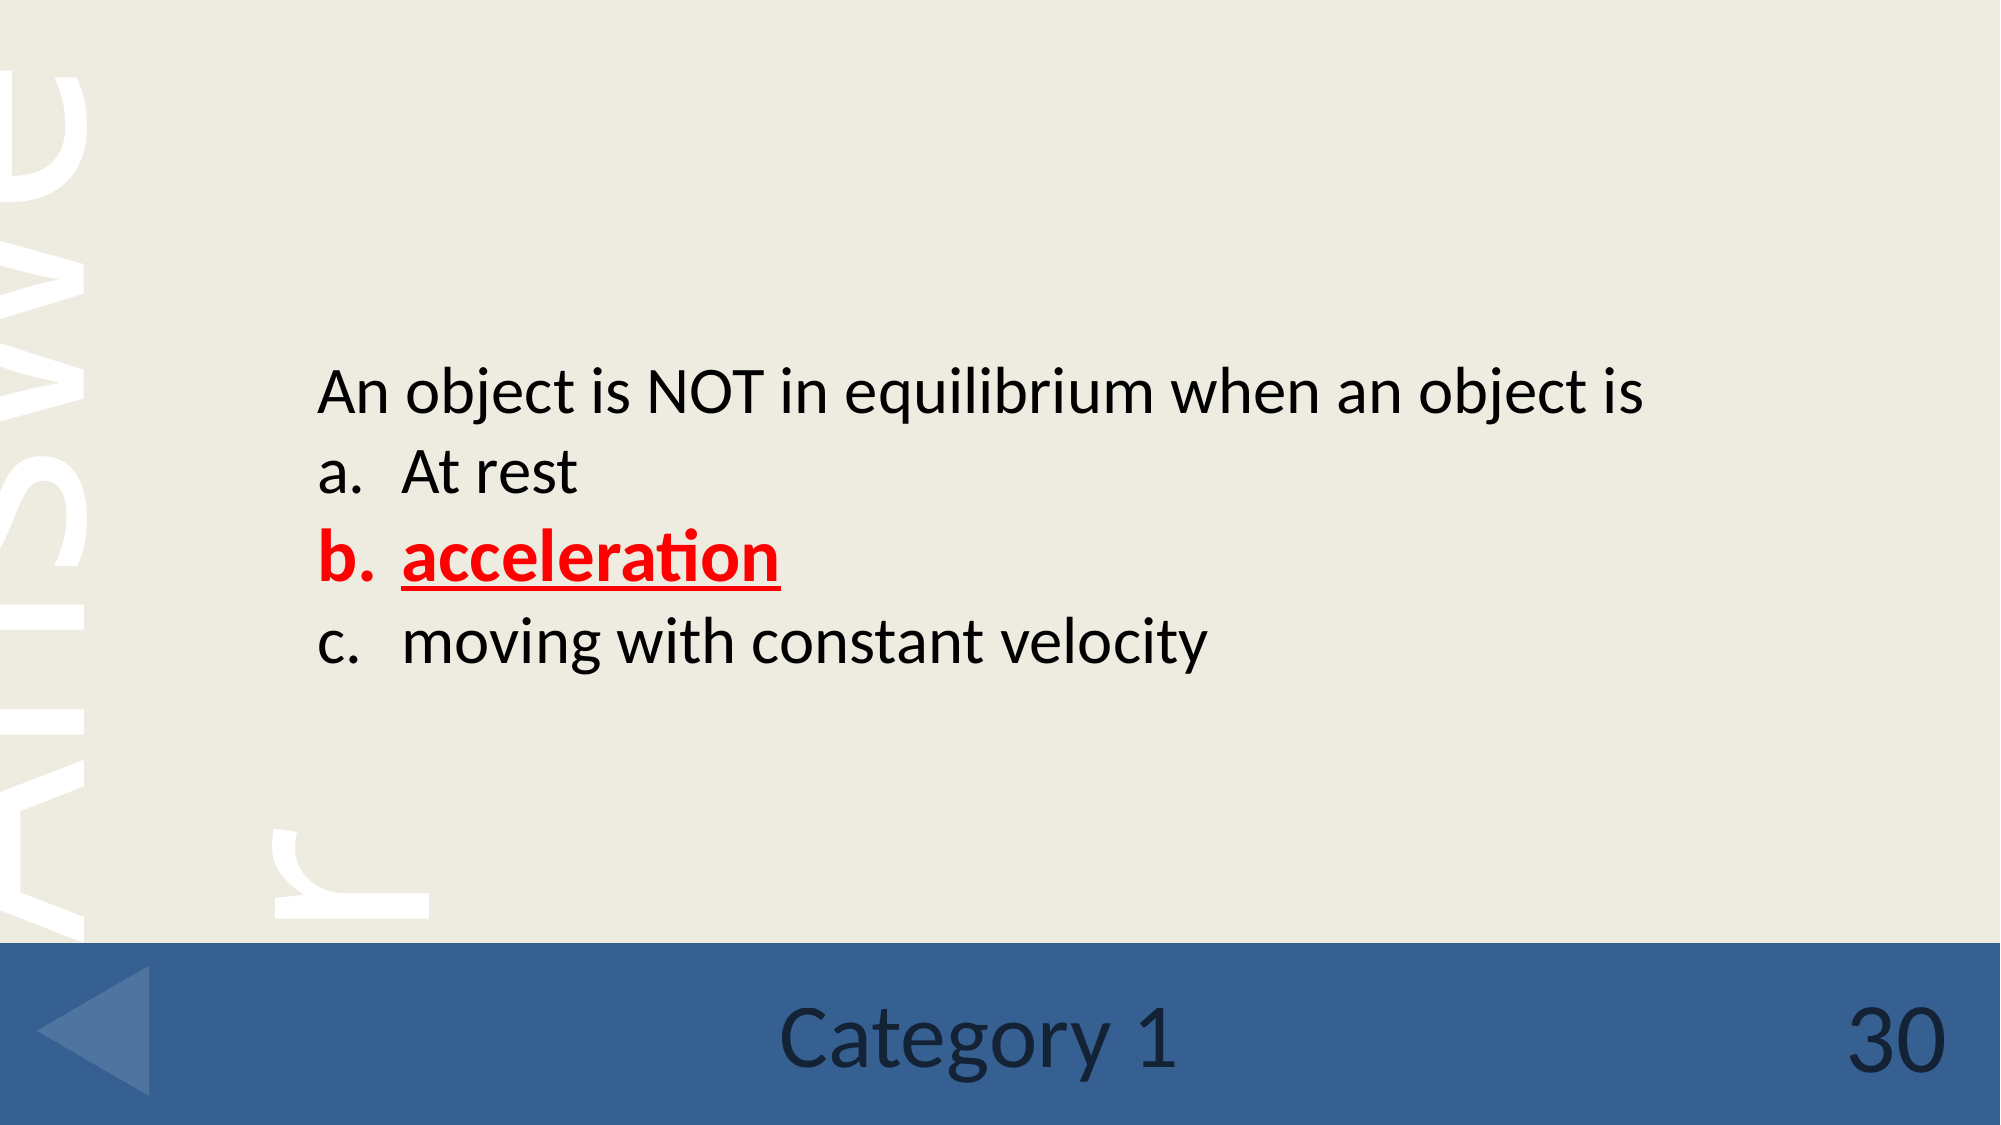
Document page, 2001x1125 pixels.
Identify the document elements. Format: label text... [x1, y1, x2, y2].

list 30 [1880, 967, 1963, 1097]
title Category 1 [79, 937, 1880, 1125]
list An object is NOT in equilibrium when an object is At rest acceleration moving with constant velocity [302, 307, 1760, 636]
